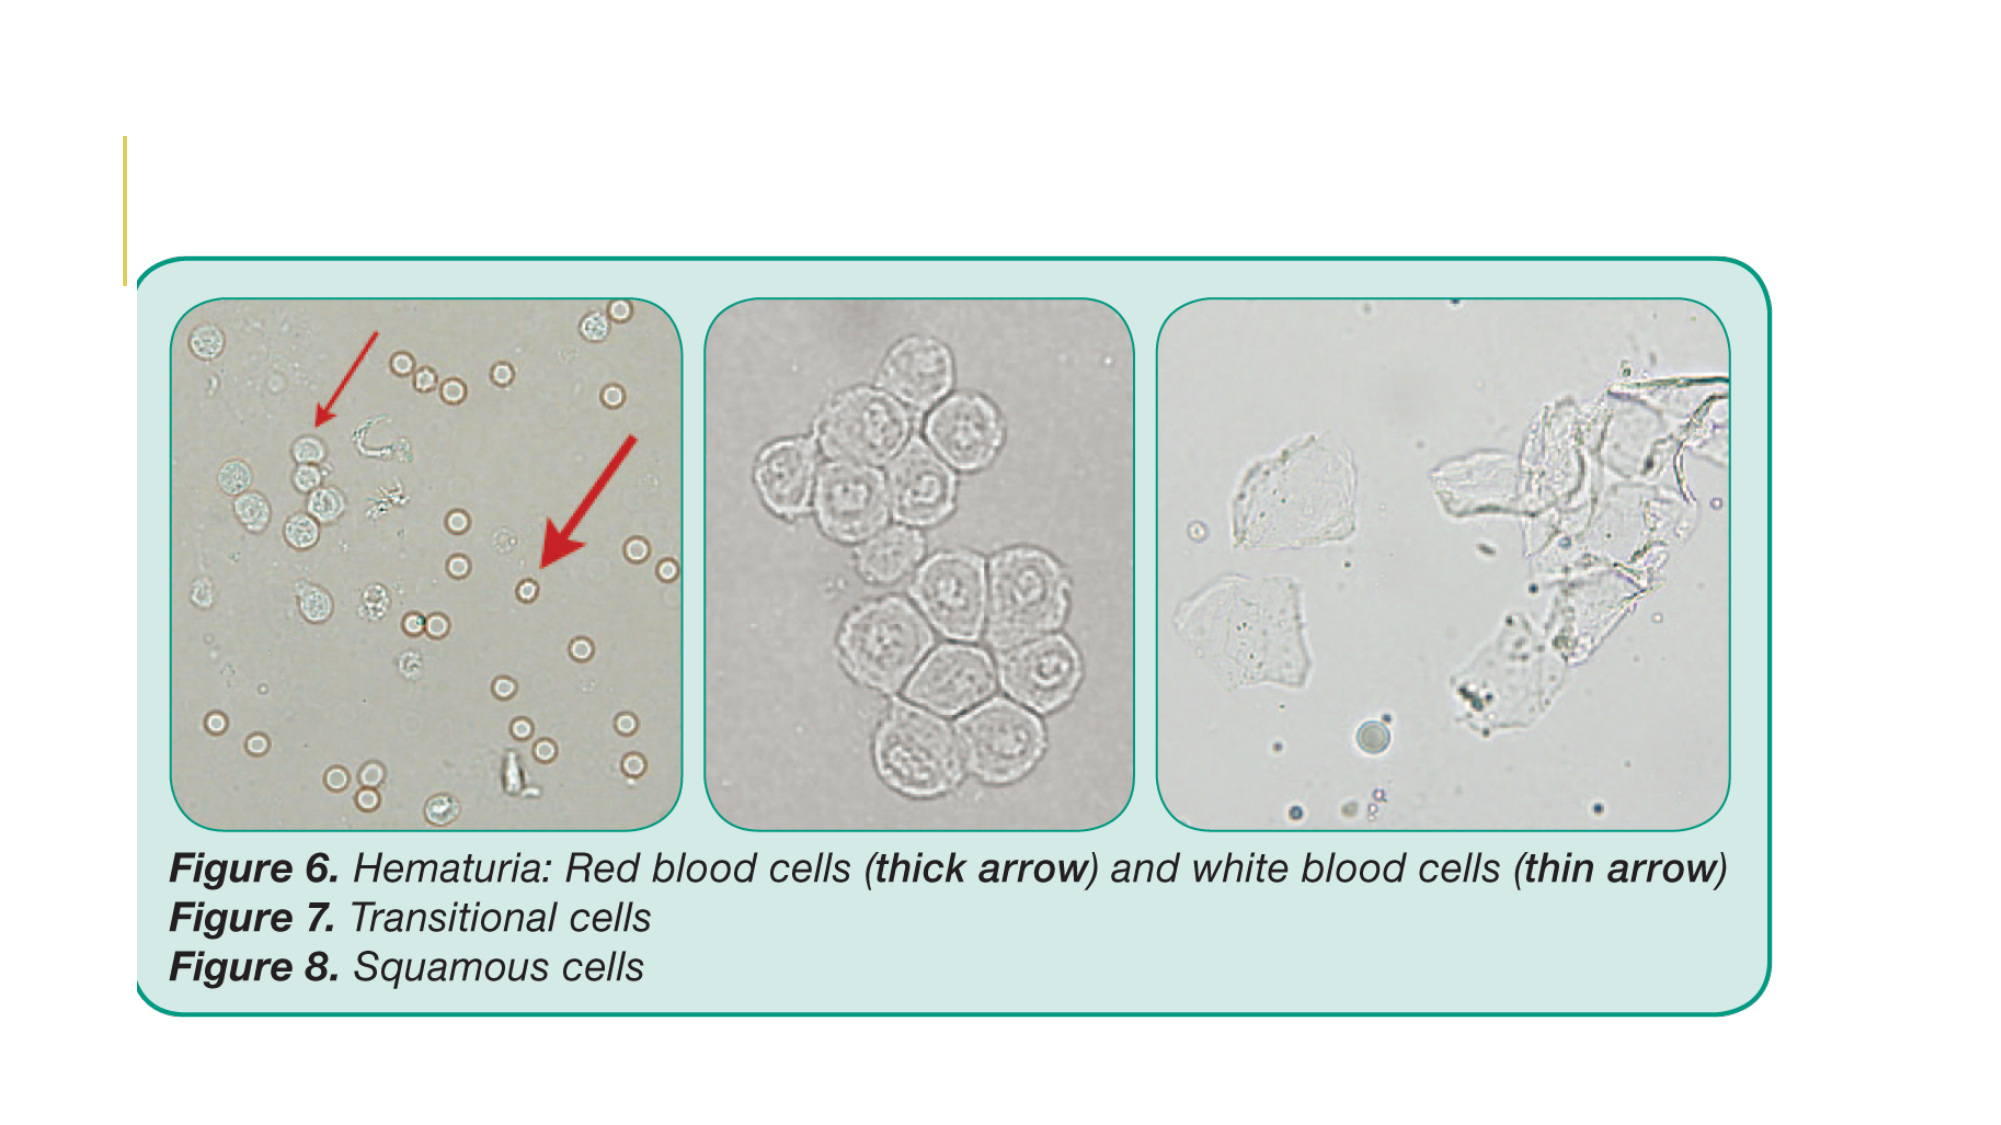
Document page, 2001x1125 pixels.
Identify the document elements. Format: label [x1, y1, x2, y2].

list [137, 249, 1775, 1022]
